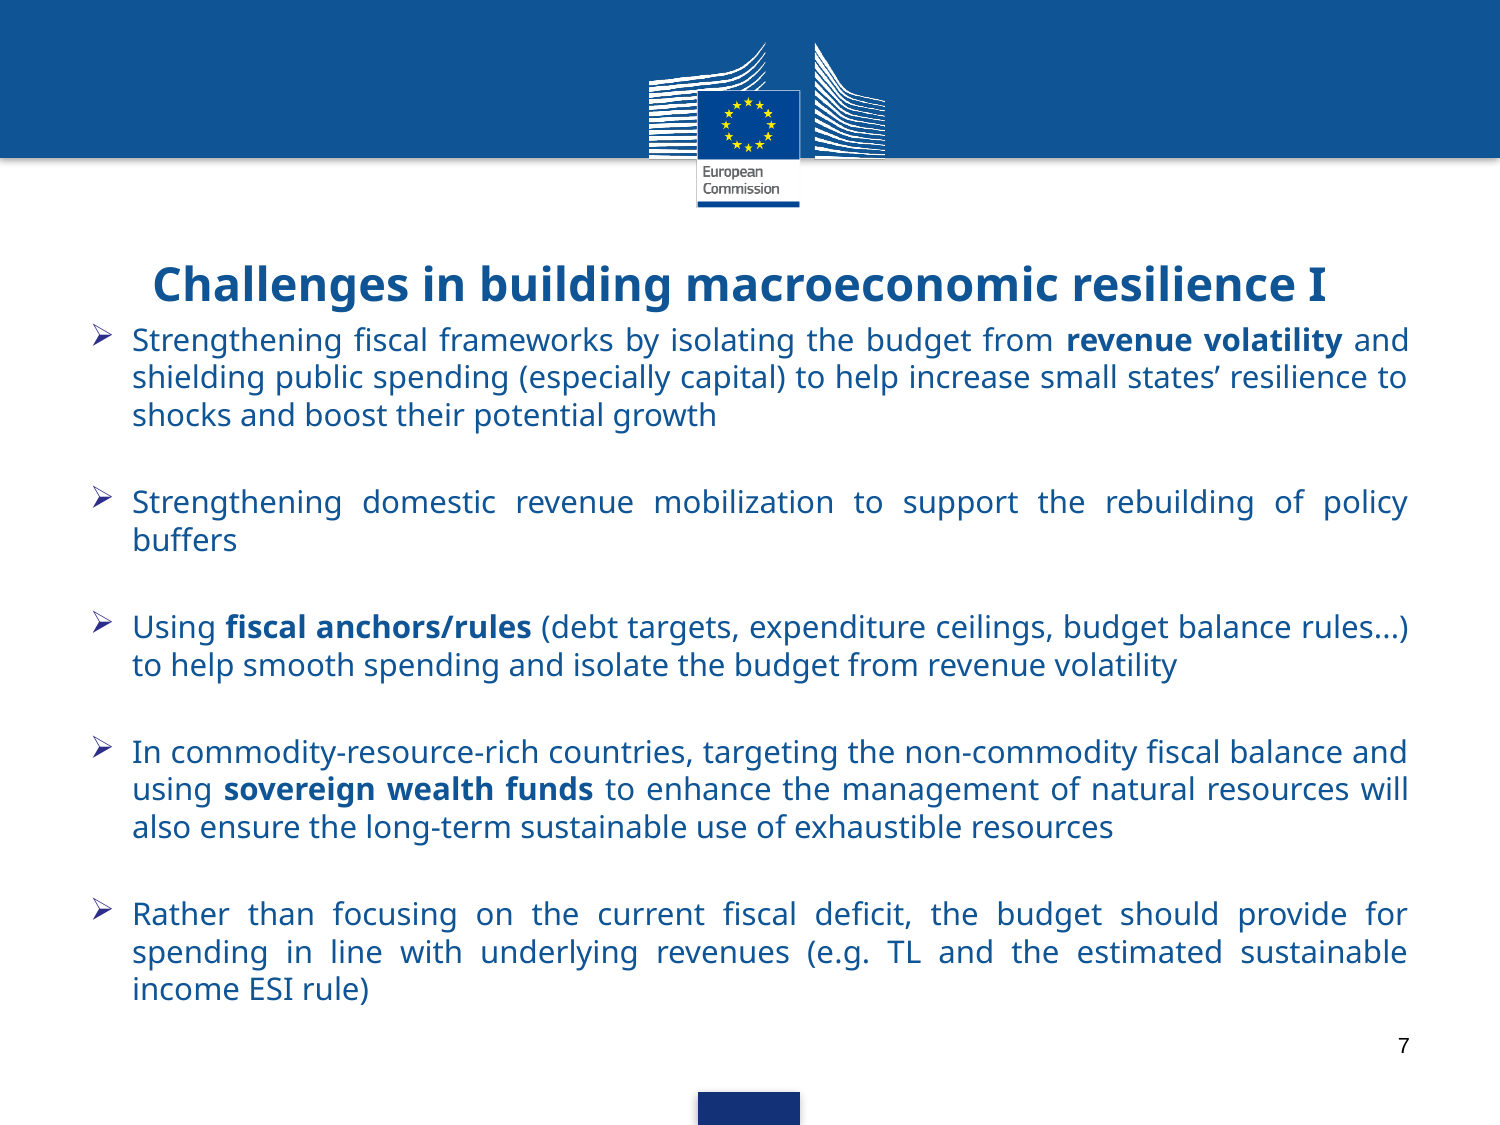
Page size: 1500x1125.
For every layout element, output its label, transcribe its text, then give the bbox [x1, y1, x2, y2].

slide_number 7 [1074, 1024, 1425, 1103]
picture [649, 42, 885, 208]
list Strengthening fiscal frameworks by isolating the budget from revenue volatility and shielding public spending (especially capital) to help increase small states’ resilience to shocks and boost their potential growth Strengthening domestic revenue mobilization to support the rebuilding of policy buffers Using fiscal anchors/rules (debt targets, expenditure ceilings, budget balance rules...) to help smooth spending and isolate the budget from revenue volatility In commodity-resource-rich countries, targeting the non-commodity fiscal balance and using sovereign wealth funds to enhance the management of natural resources will also ensure the long-term sustainable use of exhaustible resources Rather than focusing on the current fiscal deficit, the budget should provide for spending in line with underlying revenues (e.g. TL and the estimated sustainable income ESI rule) [75, 312, 1425, 1047]
title Challenges in building macroeconomic resilience I [64, 225, 1415, 341]
